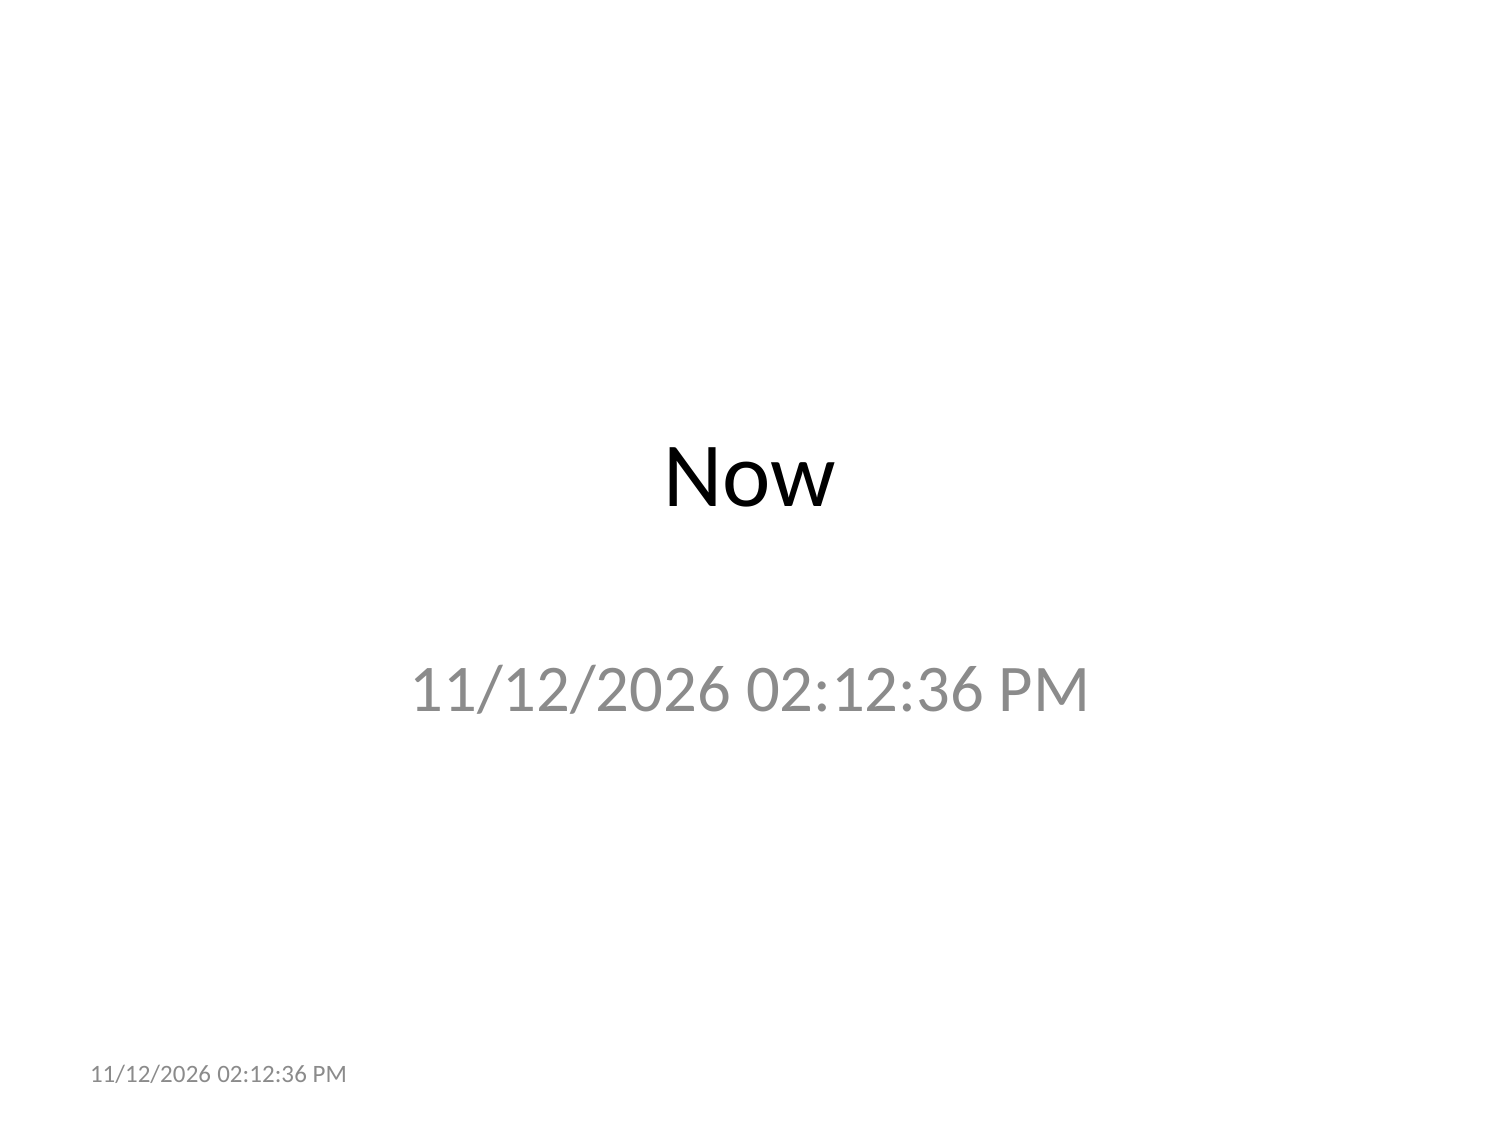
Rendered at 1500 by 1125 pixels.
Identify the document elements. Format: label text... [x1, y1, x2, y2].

subtitle 2011-12-19 10:20:04 AM [225, 637, 1275, 925]
title Now [112, 349, 1388, 591]
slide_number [75, 1042, 425, 1103]
